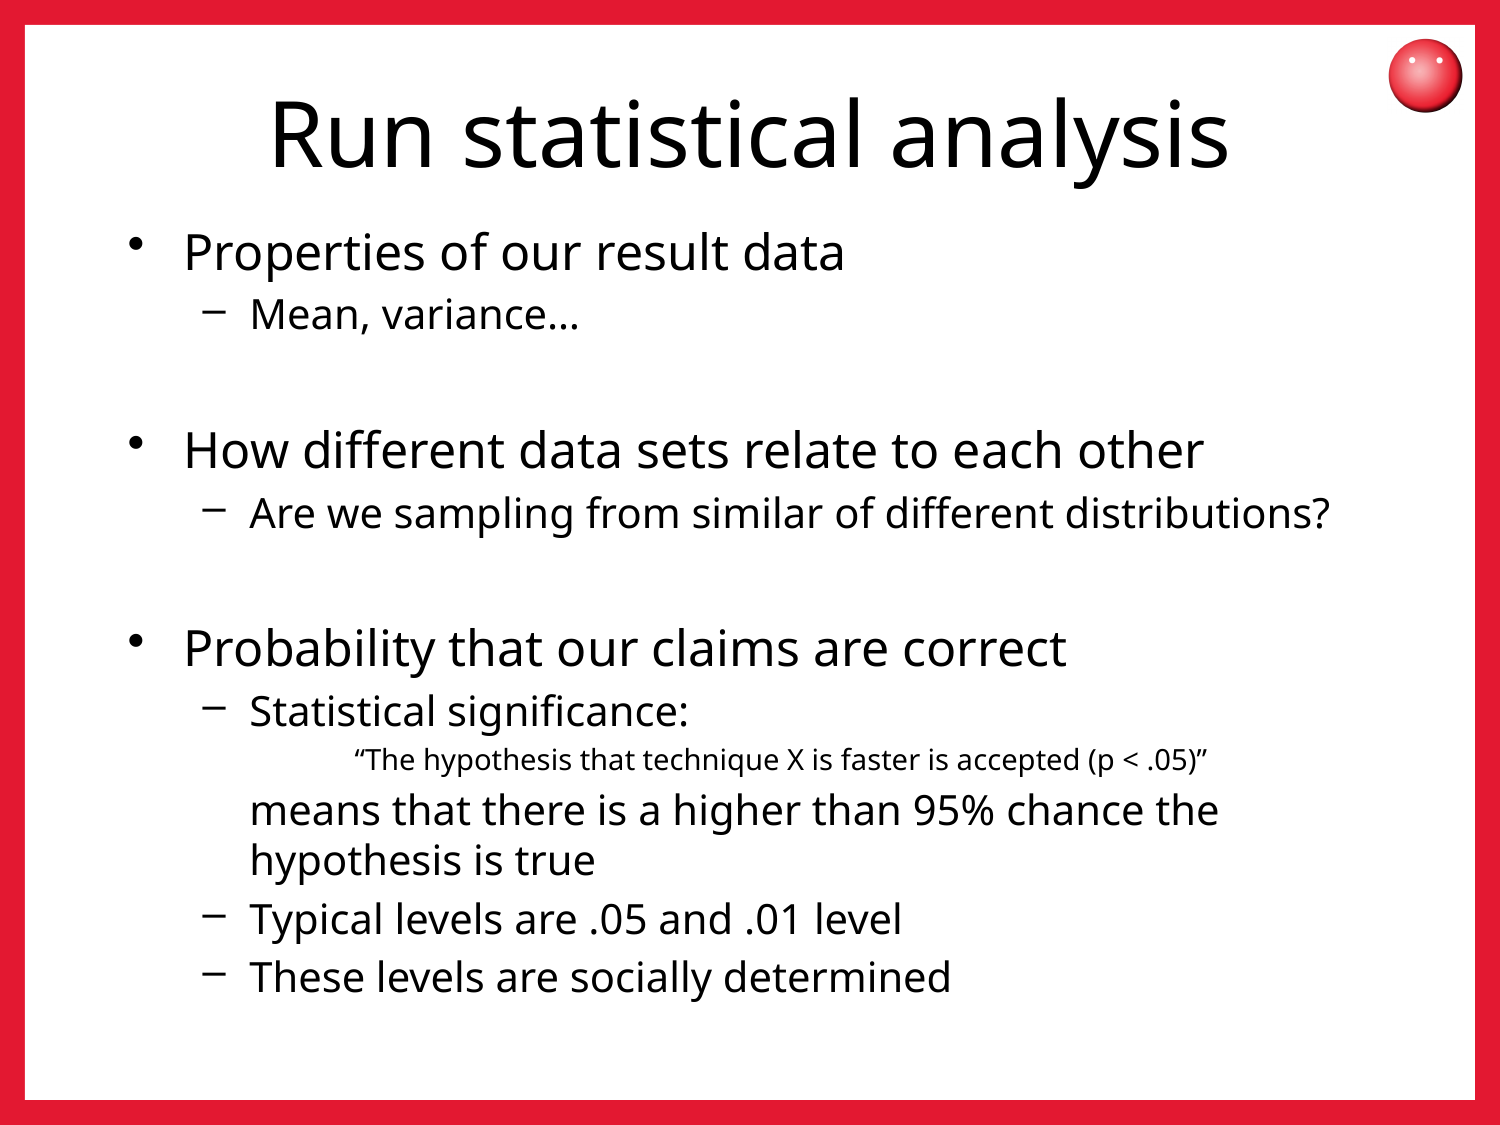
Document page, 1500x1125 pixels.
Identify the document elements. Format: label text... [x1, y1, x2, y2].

list Properties of our result data Mean, variance… How different data sets relate to each other Are we sampling from similar of different distributions? Probability that our claims are correct Statistical significance: “The hypothesis that technique X is faster is accepted (p < .05)” means that there is a higher than 95% chance the hypothesis is true Typical levels are .05 and .01 level These levels are socially determined [112, 212, 1451, 1026]
picture [1388, 37, 1464, 114]
title Run statistical analysis [112, 37, 1388, 212]
